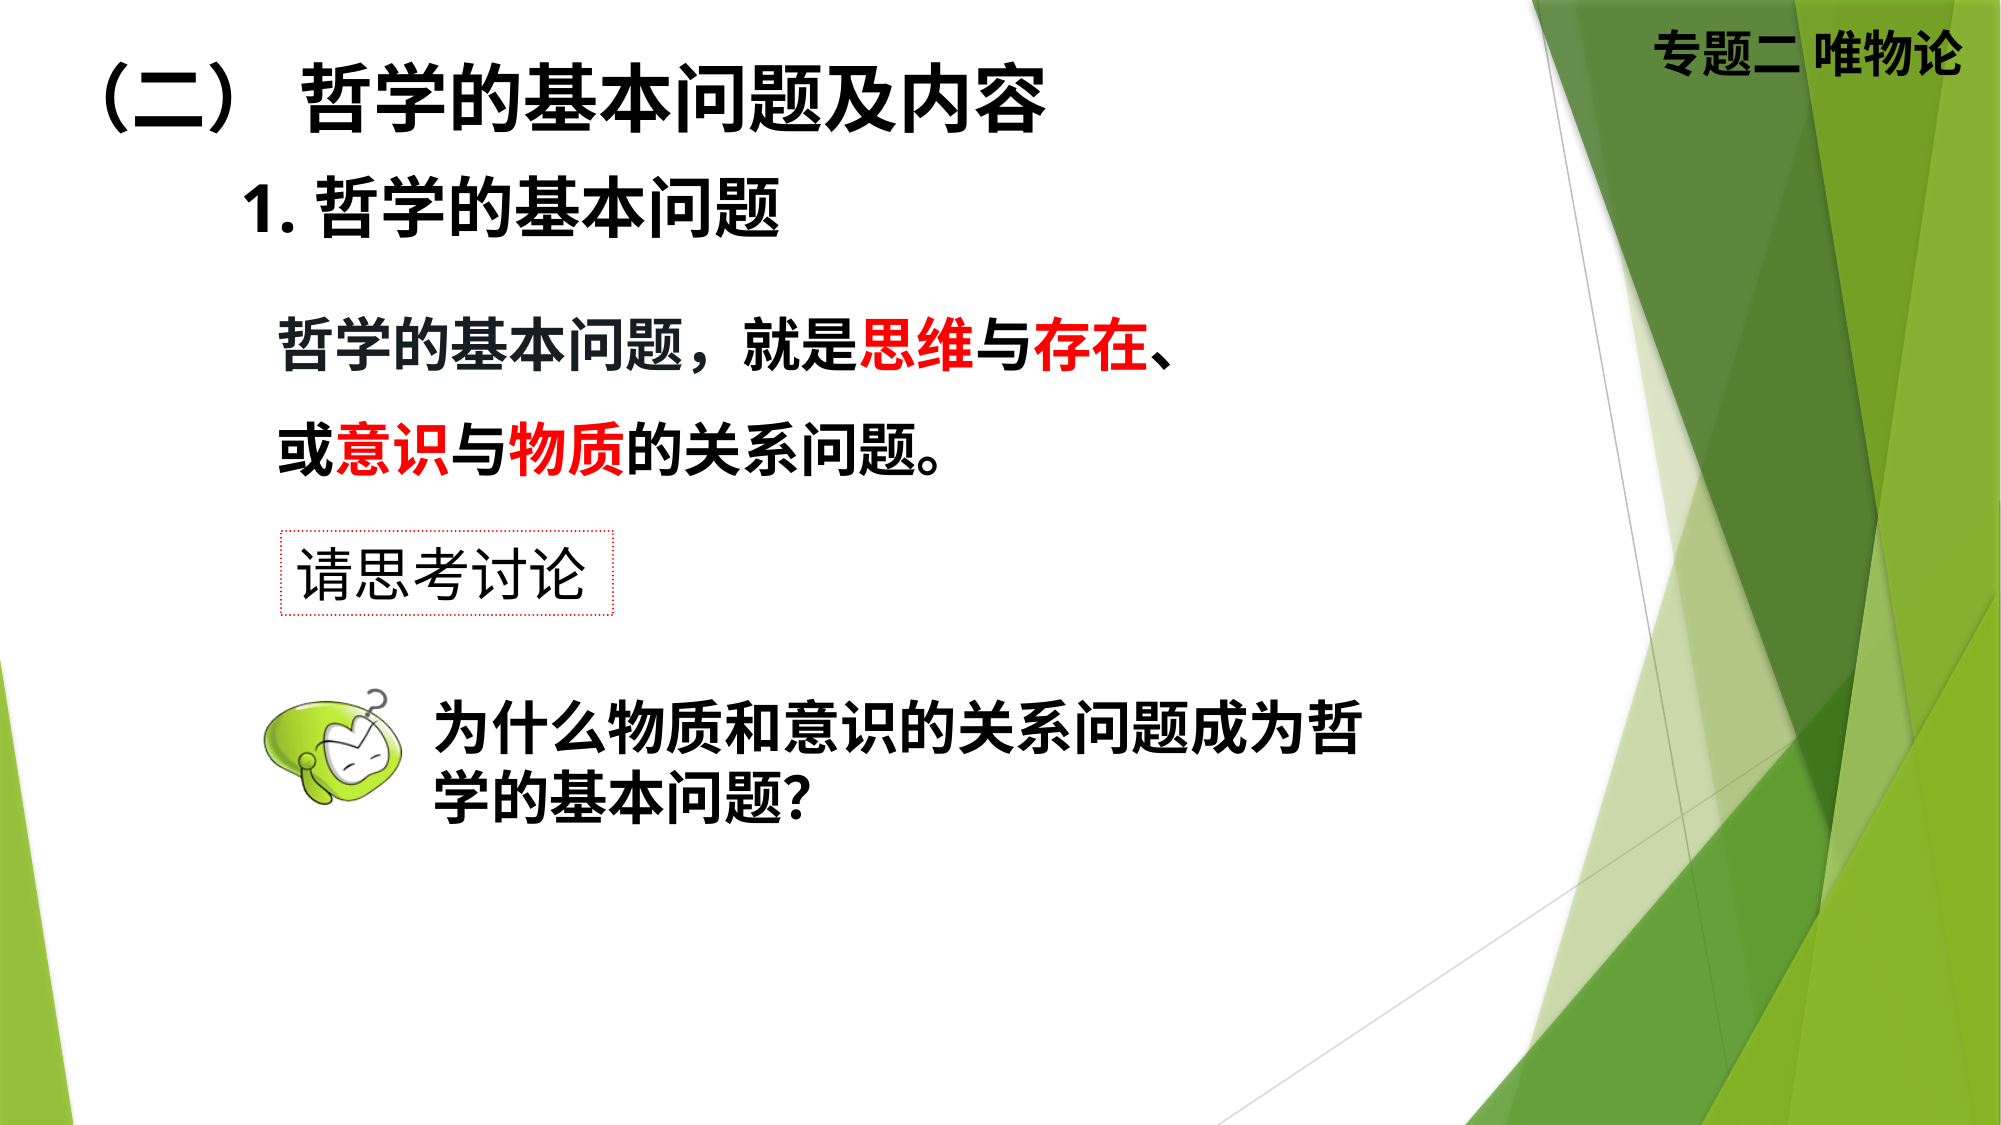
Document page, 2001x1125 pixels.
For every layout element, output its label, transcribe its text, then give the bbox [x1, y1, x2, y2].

text_box 1.哲学的基本问题 [217, 158, 861, 253]
text_box （二） 哲学的基本问题及内容 [41, 44, 1186, 150]
text_box 为什么物质和意识的关系问题成为哲学的基本问题？ [418, 683, 1383, 839]
text_box 哲学的基本问题，就是思维与存在、或意识与物质的关系问题。 [261, 265, 1257, 491]
picture [259, 681, 402, 825]
text_box 请思考讨论 [280, 530, 614, 616]
